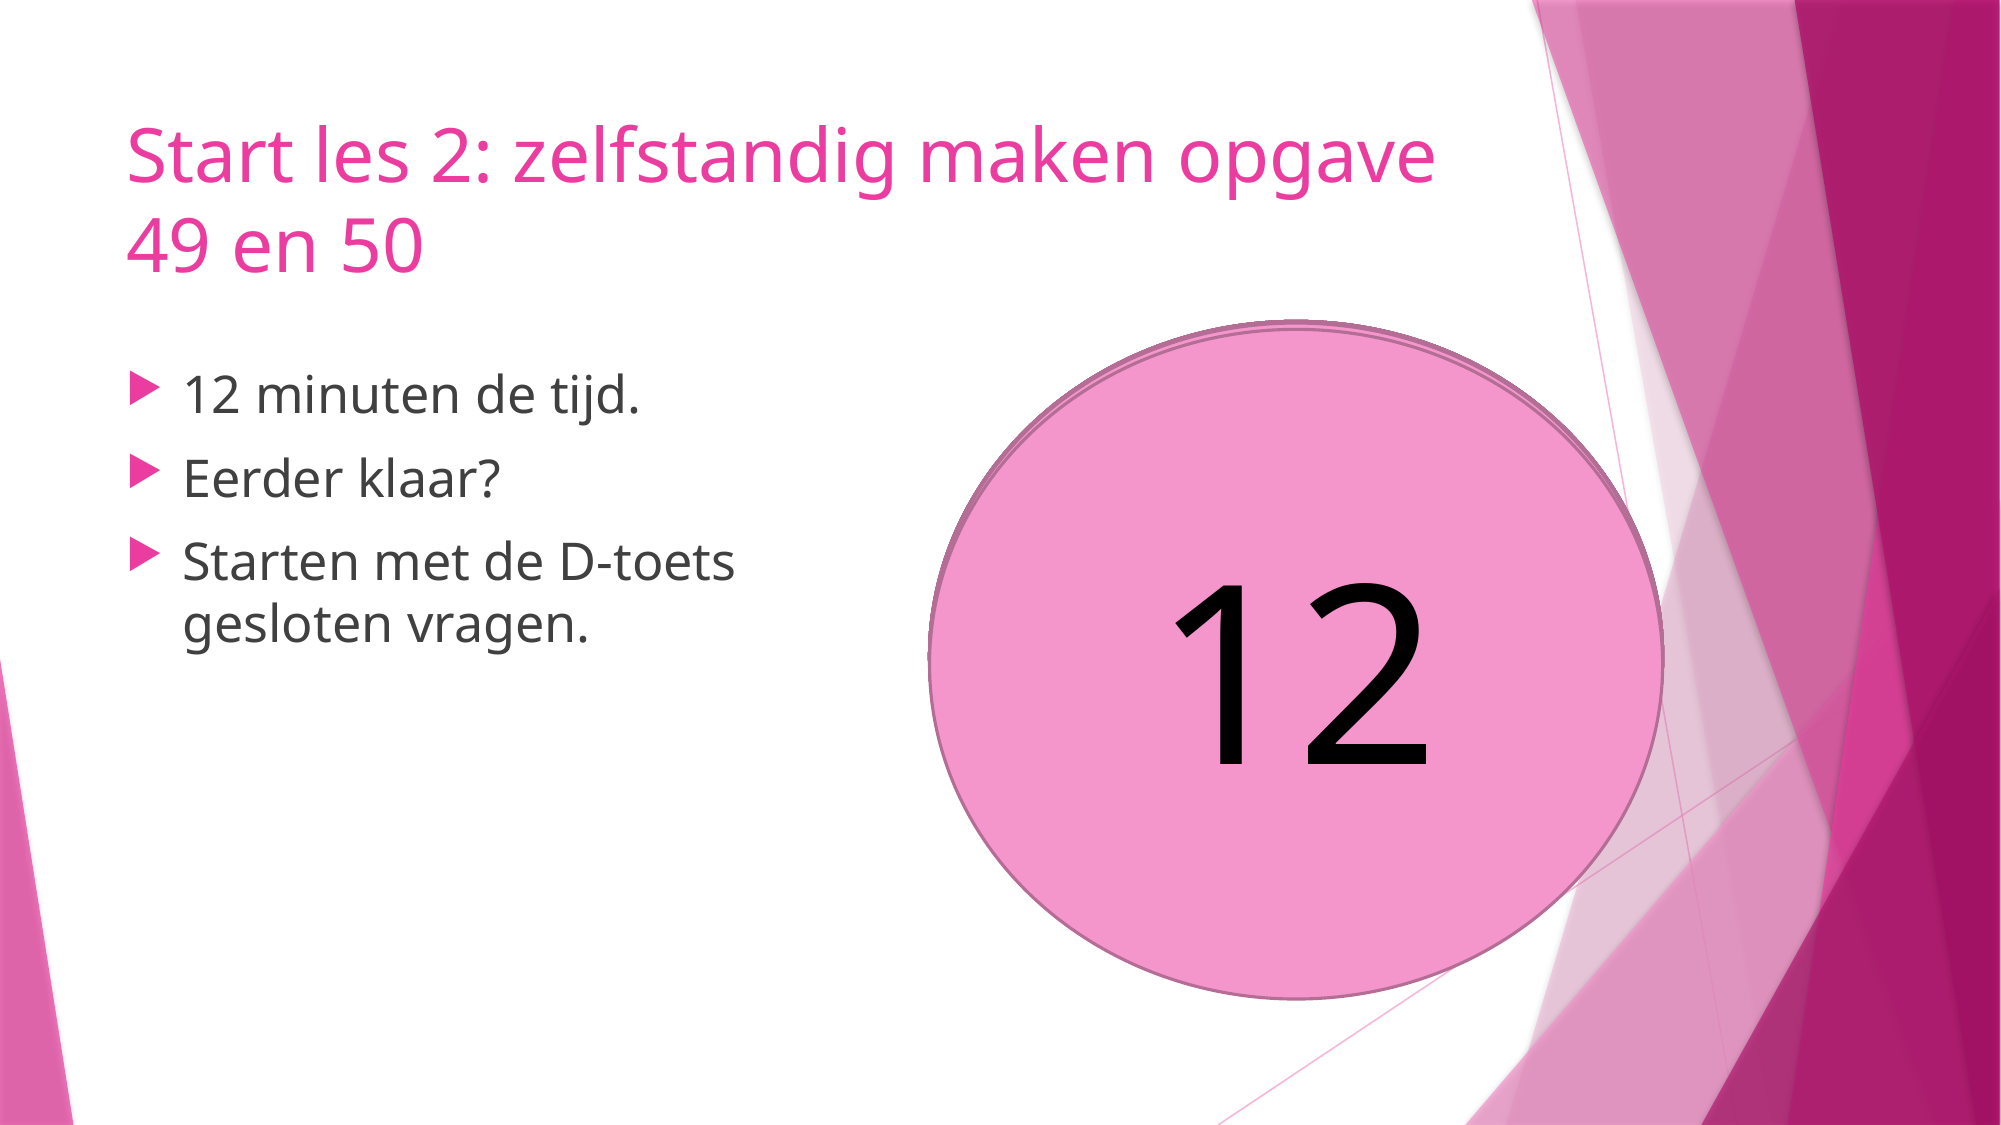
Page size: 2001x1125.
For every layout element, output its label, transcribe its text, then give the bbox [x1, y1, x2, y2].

text_box 12 [927, 327, 1665, 1001]
title Start les 2: zelfstandig maken opgave 49 en 50 [111, 99, 1522, 317]
list 12 minuten de tijd. Eerder klaar? Starten met de D-toets gesloten vragen. [111, 354, 831, 962]
text_box 11 [930, 321, 1662, 621]
